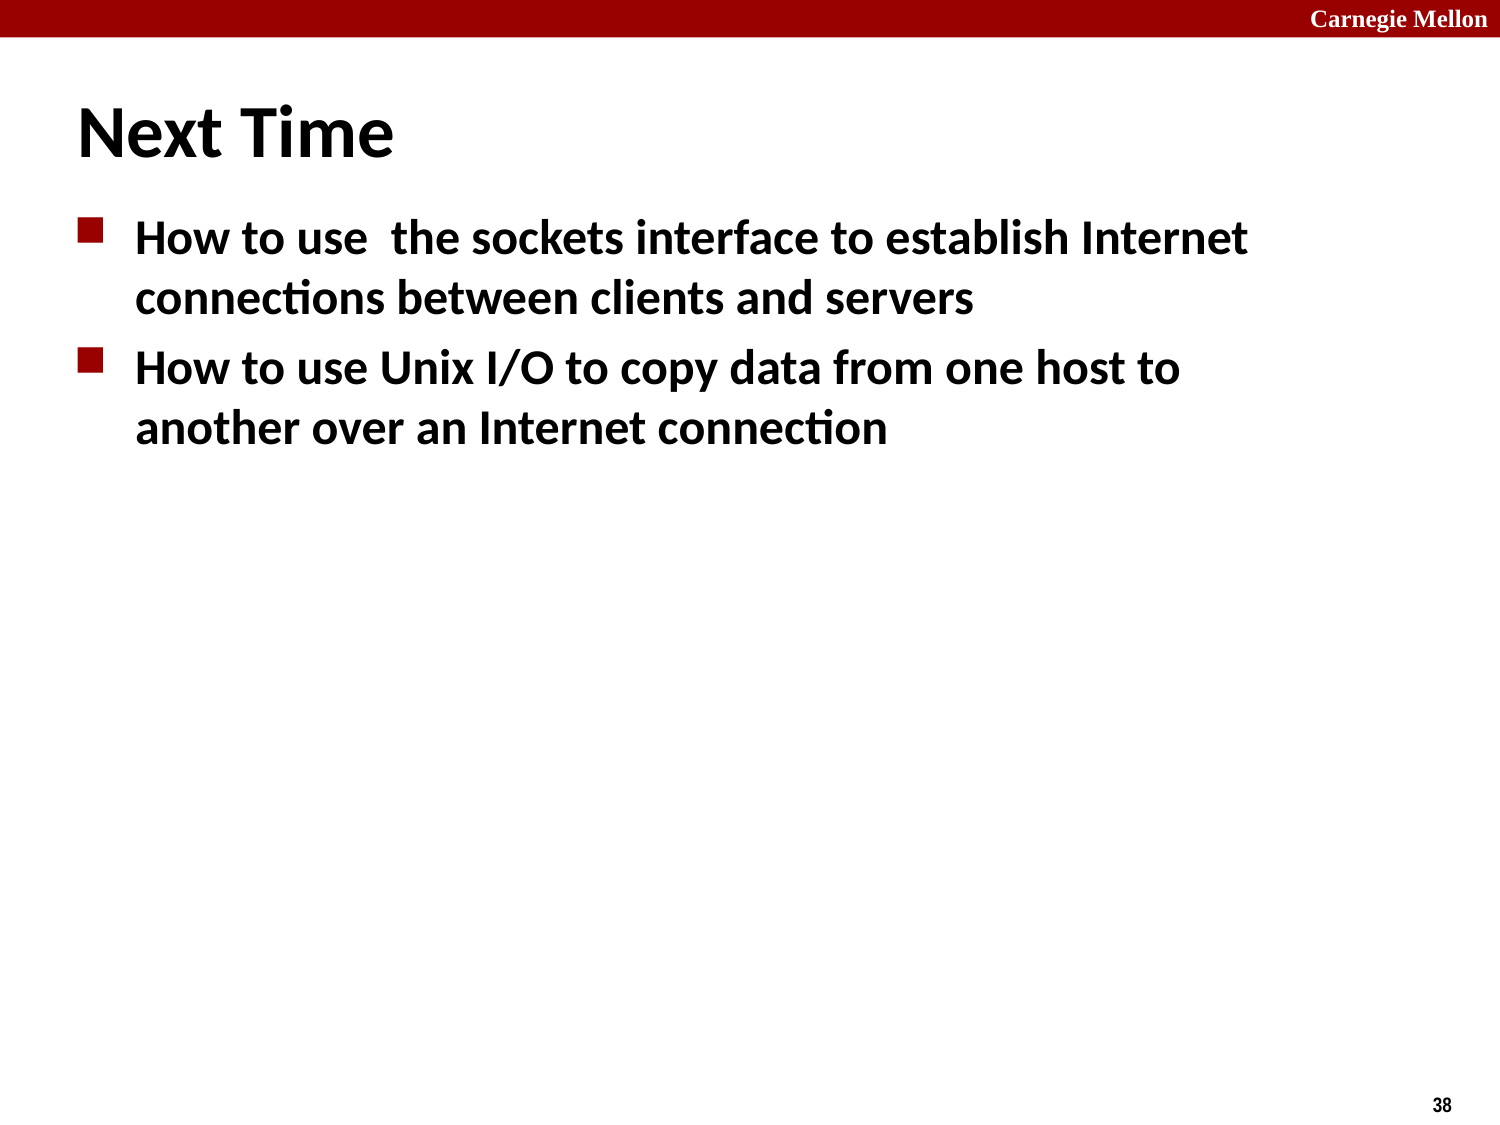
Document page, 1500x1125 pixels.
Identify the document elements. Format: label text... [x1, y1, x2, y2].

list How to use the sockets interface to establish Internet connections between clients and servers How to use Unix I/O to copy data from one host to another over an Internet connection [63, 196, 1360, 1013]
title Next Time [62, 80, 933, 176]
